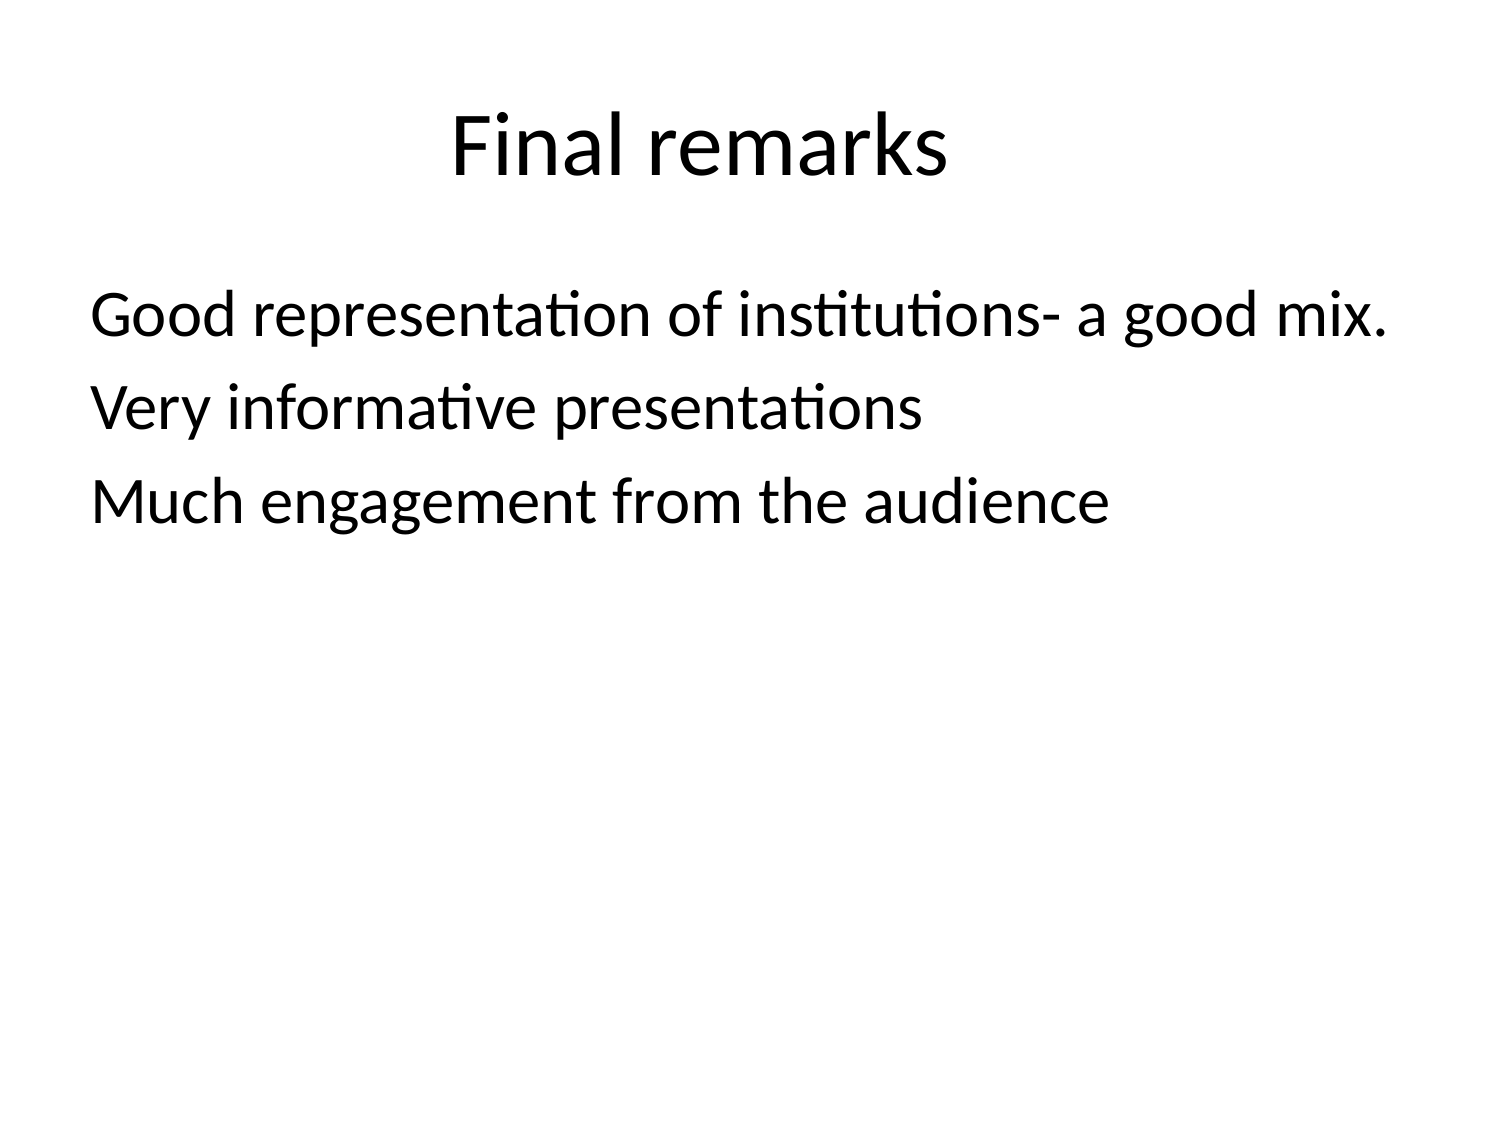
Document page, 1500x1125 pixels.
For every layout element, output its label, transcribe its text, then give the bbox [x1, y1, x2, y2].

list Good representation of institutions- a good mix. Very informative presentations Much engagement from the audience [75, 262, 1467, 1005]
title Final remarks [75, 45, 1425, 233]
